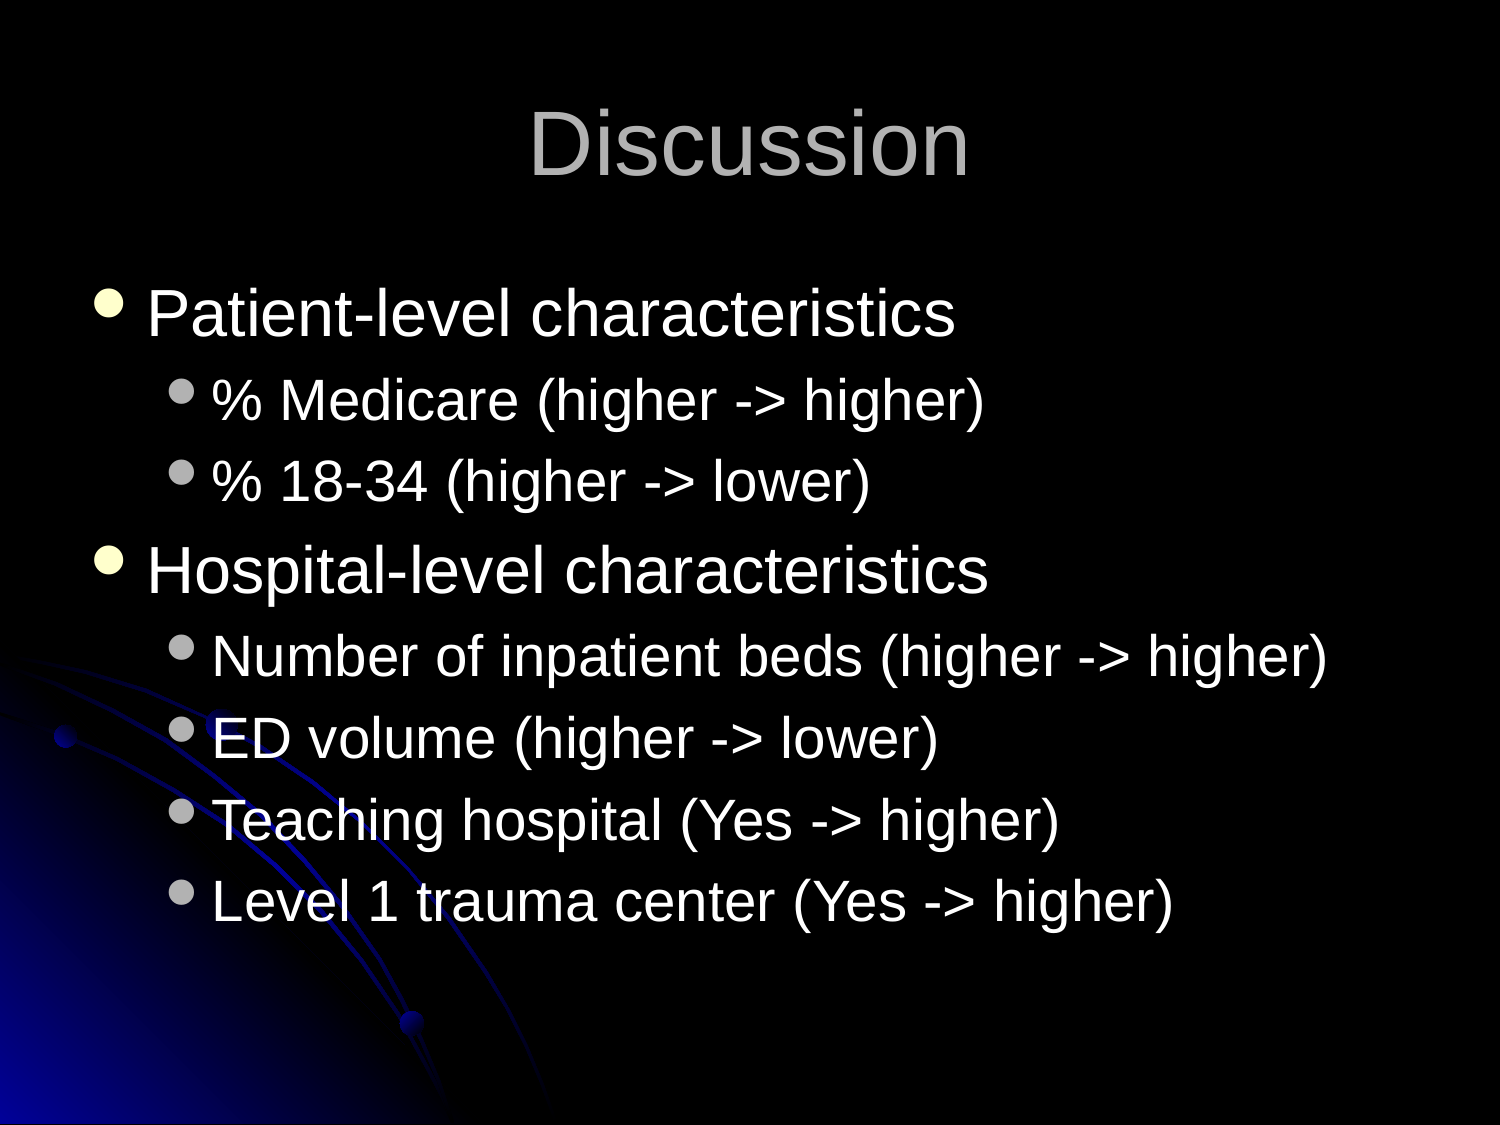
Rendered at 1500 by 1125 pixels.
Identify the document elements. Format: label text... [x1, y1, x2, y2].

title Discussion [74, 45, 1426, 233]
list Patient-level characteristics % Medicare (higher -> higher) % 18-34 (higher -> lower) Hospital-level characteristics Number of inpatient beds (higher -> higher) ED volume (higher -> lower) Teaching hospital (Yes -> higher) Level 1 trauma center (Yes -> higher) [74, 262, 1426, 1006]
